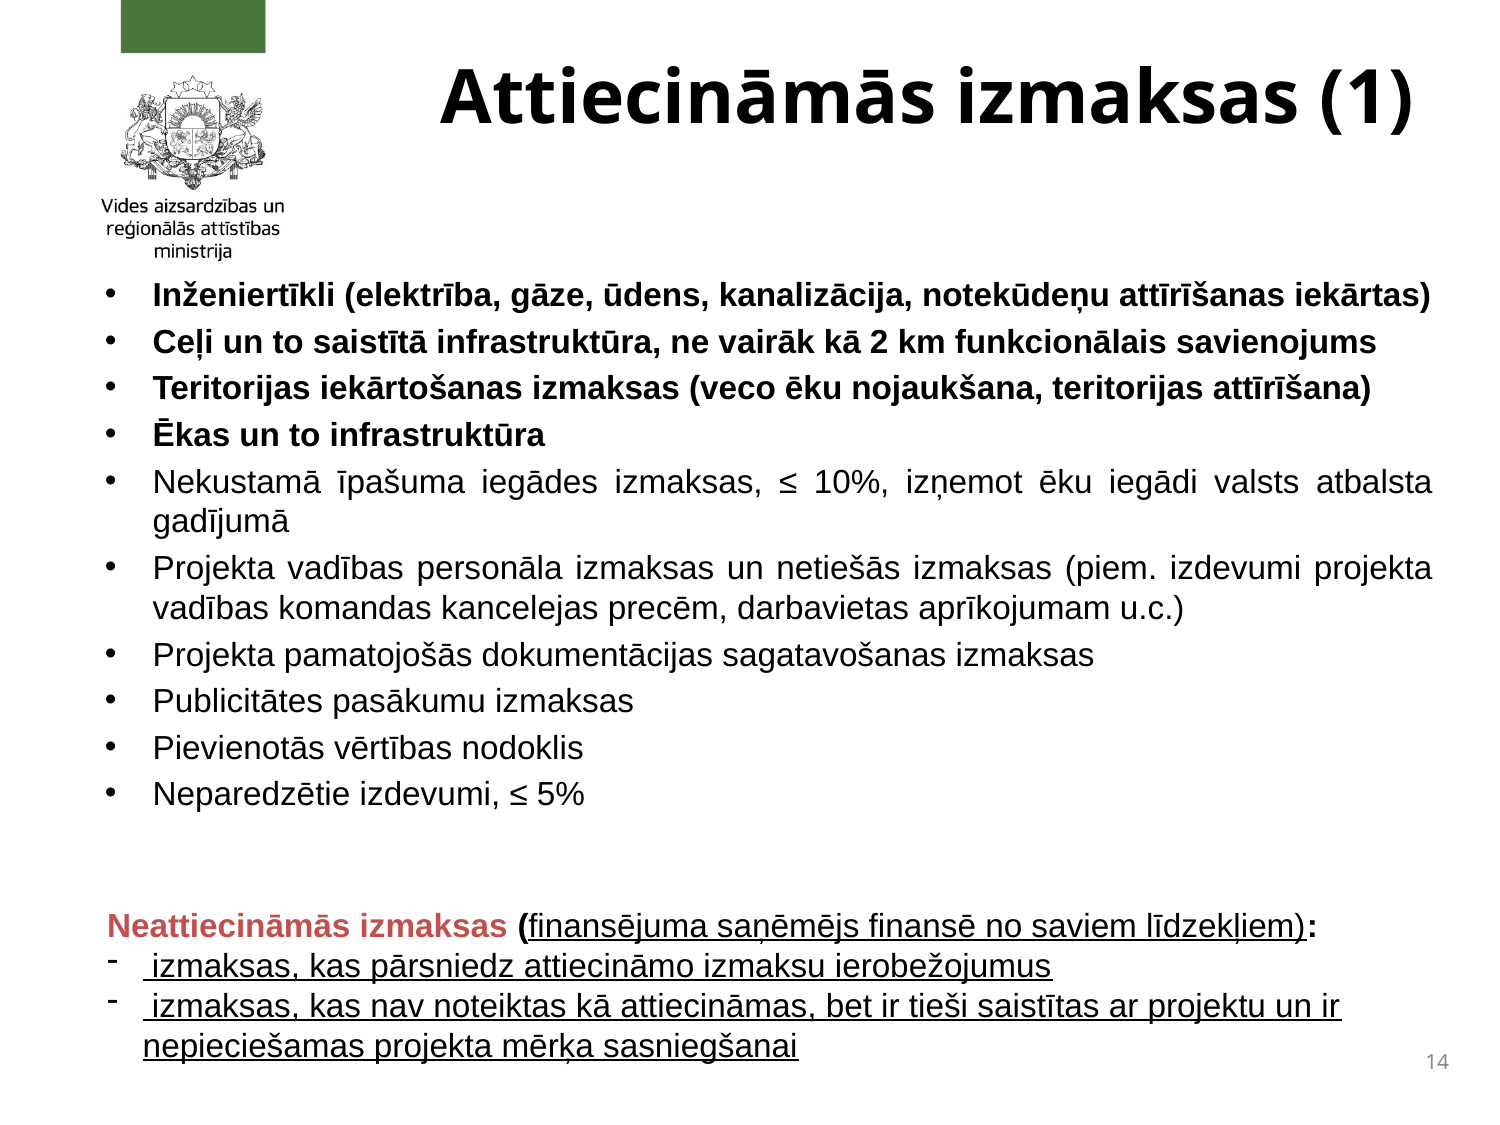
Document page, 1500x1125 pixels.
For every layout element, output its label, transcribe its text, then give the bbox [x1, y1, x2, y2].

slide_number 14 [1394, 1037, 1465, 1088]
text_box Neattiecināmās izmaksas (finansējuma saņēmējs finansē no saviem līdzekļiem): izmaksas, kas pārsniedz attiecināmo izmaksu ierobežojumus izmaksas, kas nav noteiktas kā attiecināmas, bet ir tieši saistītas ar projektu un ir nepieciešamas projekta mērķa sasniegšanai [92, 896, 1394, 1112]
picture [48, 0, 338, 265]
list Inženiertīkli (elektrība, gāze, ūdens, kanalizācija, notekūdeņu attīrīšanas iekārtas) Ceļi un to saistītā infrastruktūra, ne vairāk kā 2 km funkcionālais savienojums Teritorijas iekārtošanas izmaksas (veco ēku nojaukšana, teritorijas attīrīšana) Ēkas un to infrastruktūra Nekustamā īpašuma iegādes izmaksas, ≤ 10%, izņemot ēku iegādi valsts atbalsta gadījumā Projekta vadības personāla izmaksas un netiešās izmaksas (piem. izdevumi projekta vadības komandas kancelejas precēm, darbavietas aprīkojumam u.c.) Projekta pamatojošās dokumentācijas sagatavošanas izmaksas Publicitātes pasākumu izmaksas Pievienotās vērtības nodoklis Neparedzētie izdevumi, ≤ 5% [11, 265, 1451, 1108]
title Attiecināmās izmaksas (1) [424, 40, 1465, 157]
